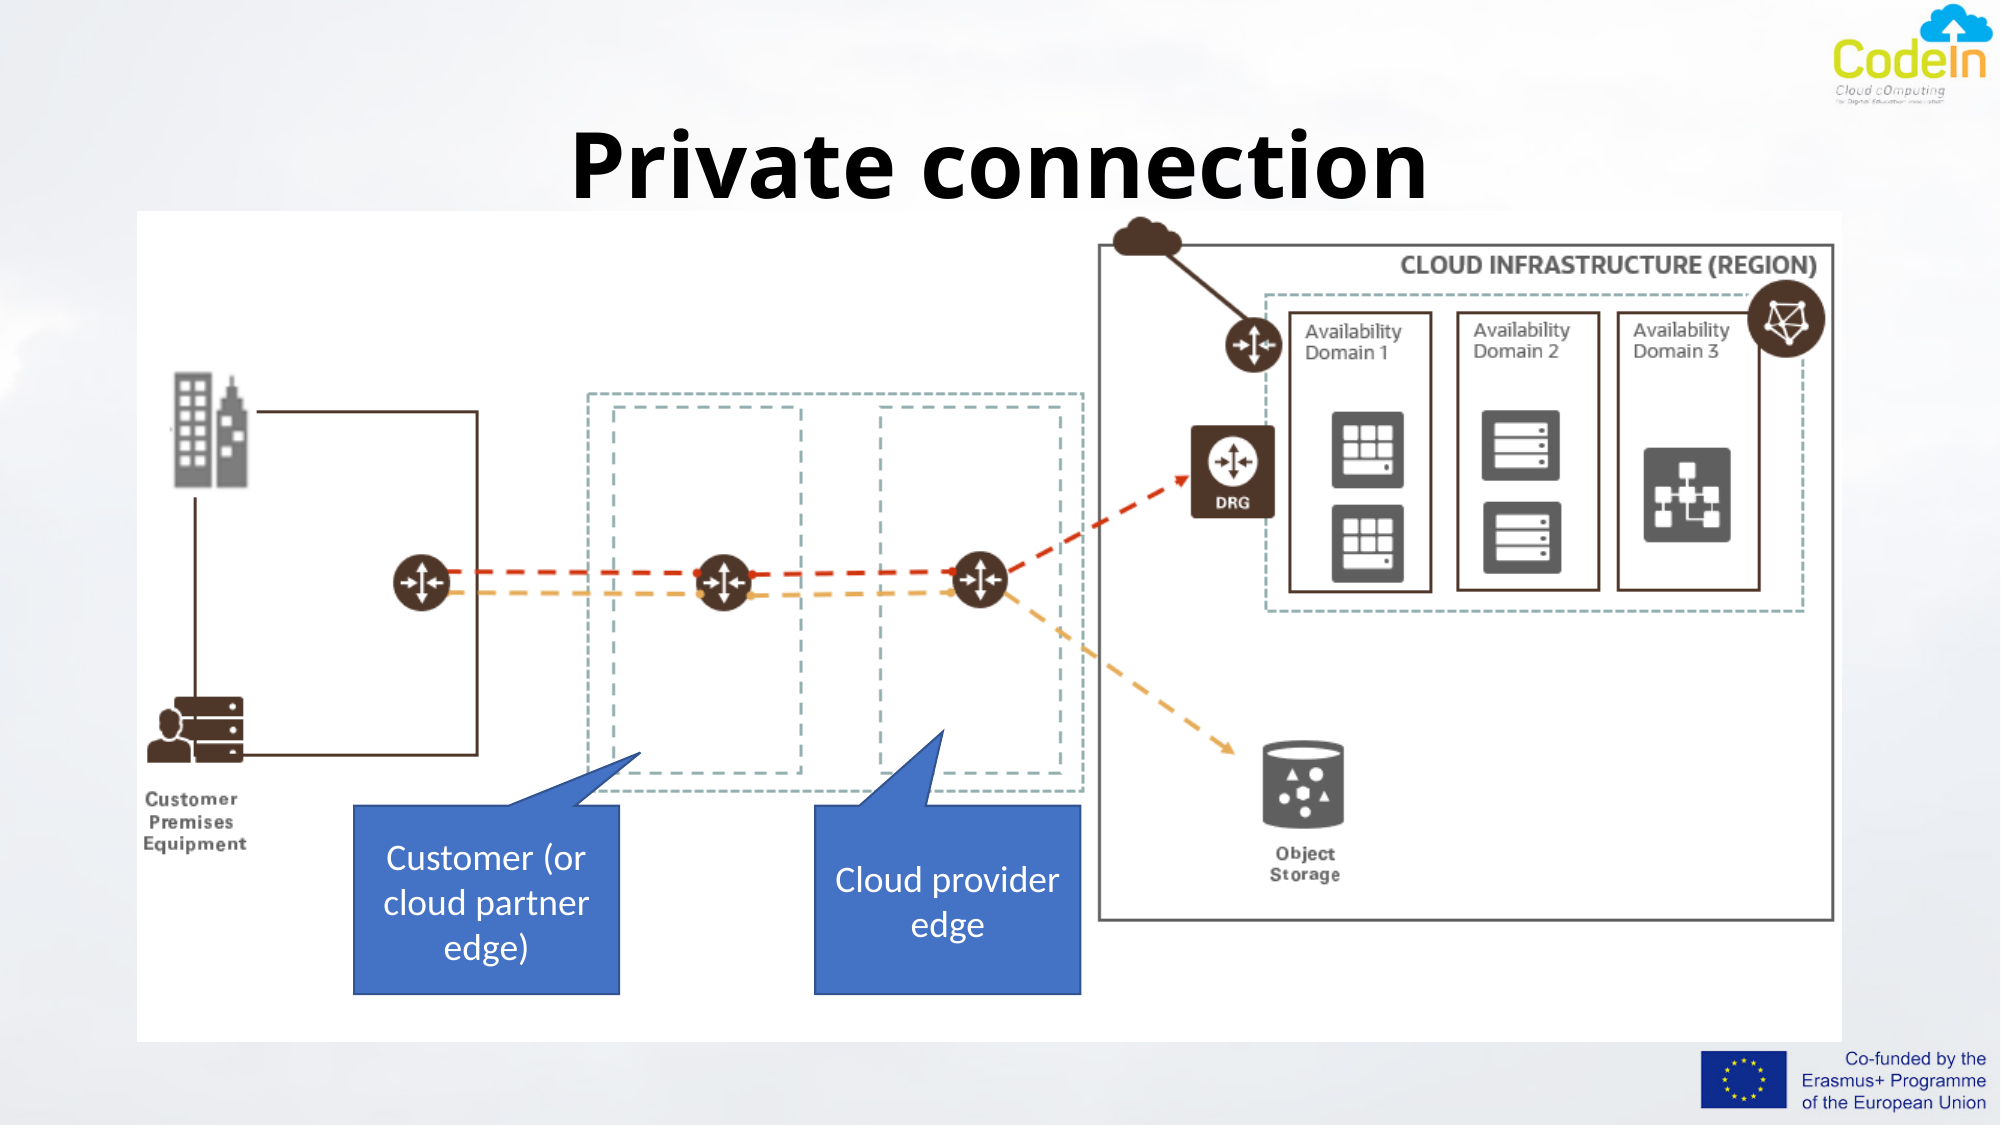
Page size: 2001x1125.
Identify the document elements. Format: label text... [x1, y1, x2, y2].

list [137, 211, 1842, 1042]
title Private connection [137, 59, 1863, 278]
picture [0, 0, 2001, 1125]
